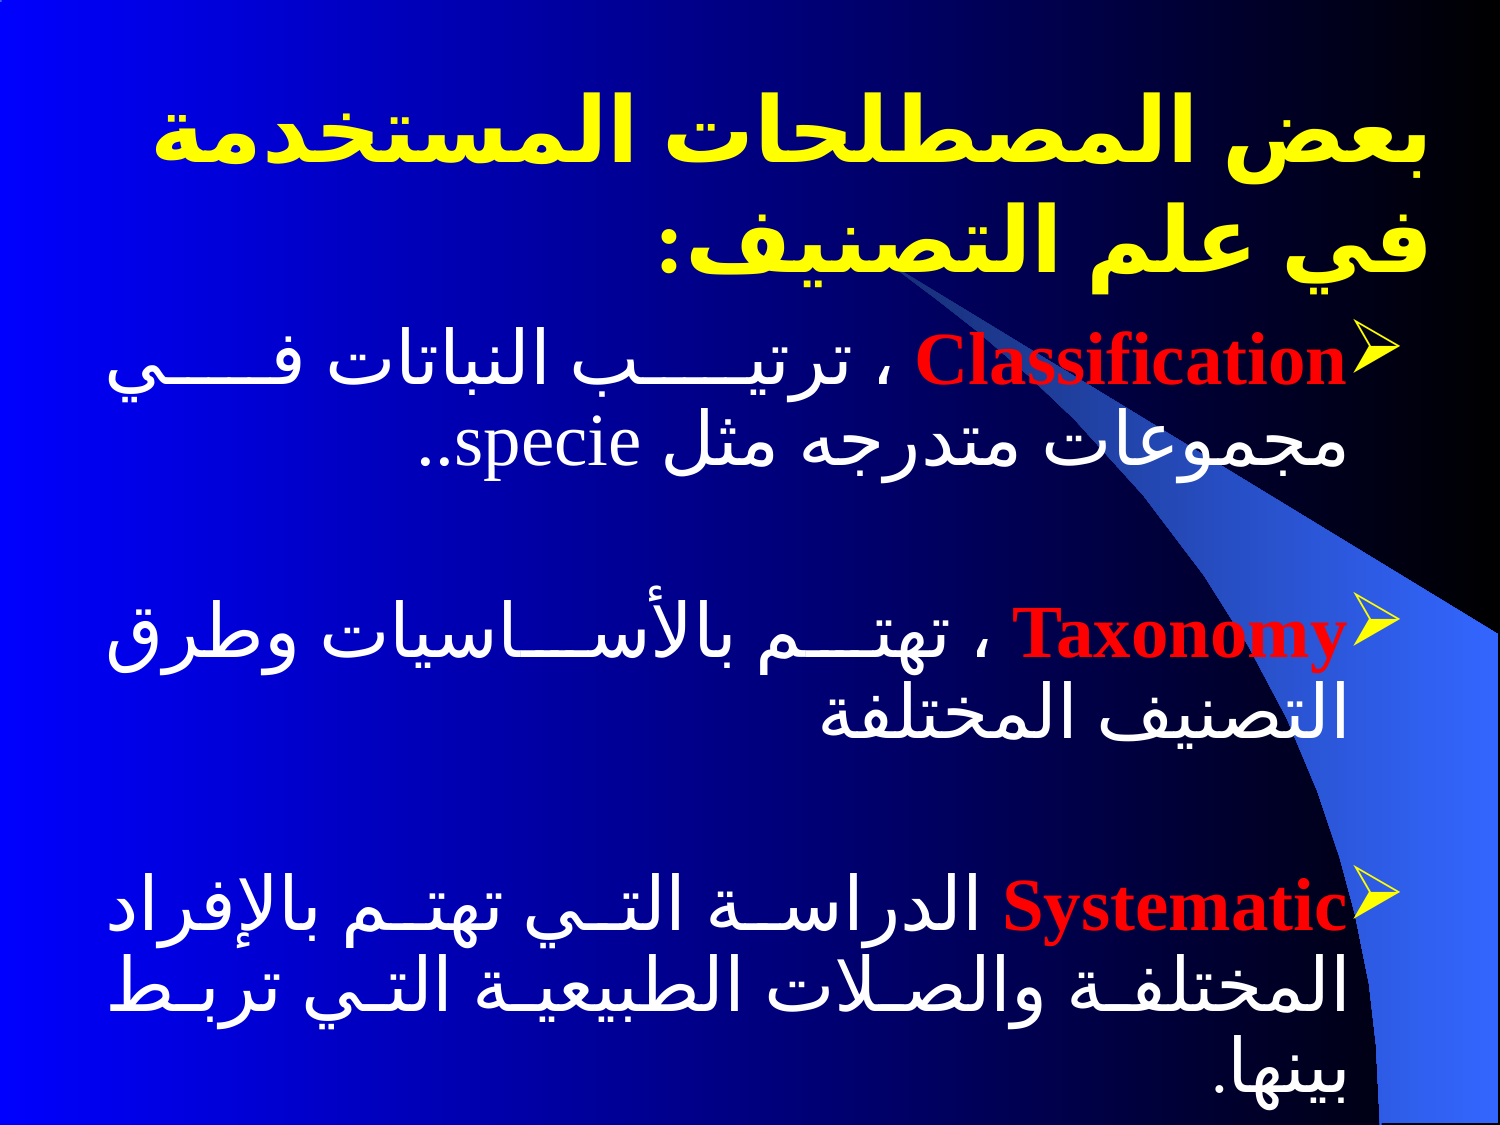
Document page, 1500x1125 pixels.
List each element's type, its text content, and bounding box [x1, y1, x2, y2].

list Classification ، ترتيب النباتات في مجموعات متدرجه مثل specie.. Taxonomy ، تهتم بالأساسيات وطرق التصنيف المختلفة Systematic الدراسة التي تهتم بالإفراد المختلفة والصلات الطبيعية التي تربط بينها. [74, 312, 1438, 1051]
title بعض المصطلحات المستخدمة في علم التصنيف: [0, 87, 1451, 276]
